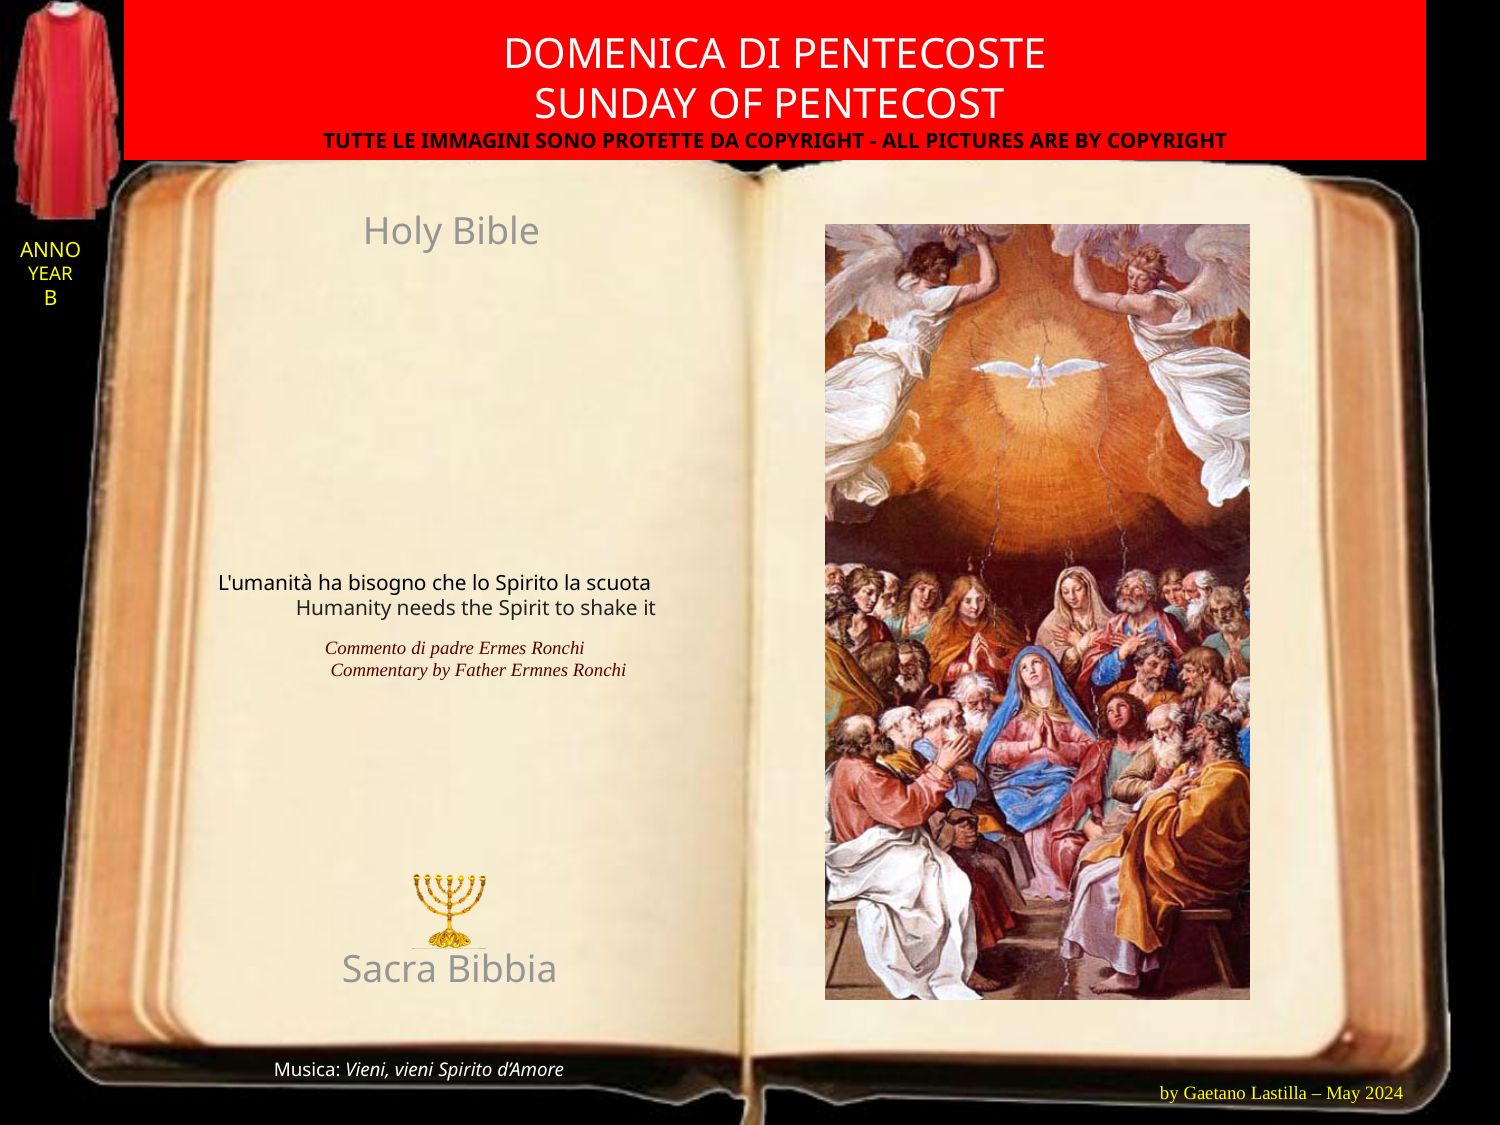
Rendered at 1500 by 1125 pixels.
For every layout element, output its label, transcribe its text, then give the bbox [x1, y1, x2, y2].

picture [0, 0, 1500, 1125]
text_box Commento di padre Ermes Ronchi Commentary by Father Ermnes Ronchi [284, 628, 673, 688]
text_box L'umanità ha bisogno che lo Spirito la scuota Humanity needs the Spirit to shake it [188, 562, 769, 628]
text_box ANNO YEAR B [5, 229, 96, 317]
text_box DOMENICA DI PENTECOSTE SUNDAY OF PENTECOST TUTTE LE IMMAGINI SONO PROTETTE DA COPYRIGHT - ALL PICTURES ARE BY COPYRIGHT [125, 0, 1425, 160]
text_box by Gaetano Lastilla – May 2024 [1021, 1073, 1500, 1111]
text_box Holy Bible [348, 199, 556, 260]
text_box Sacra Bibbia [187, 937, 713, 998]
text_box Musica: Vieni, vieni Spirito d’Amore [62, 1050, 775, 1088]
